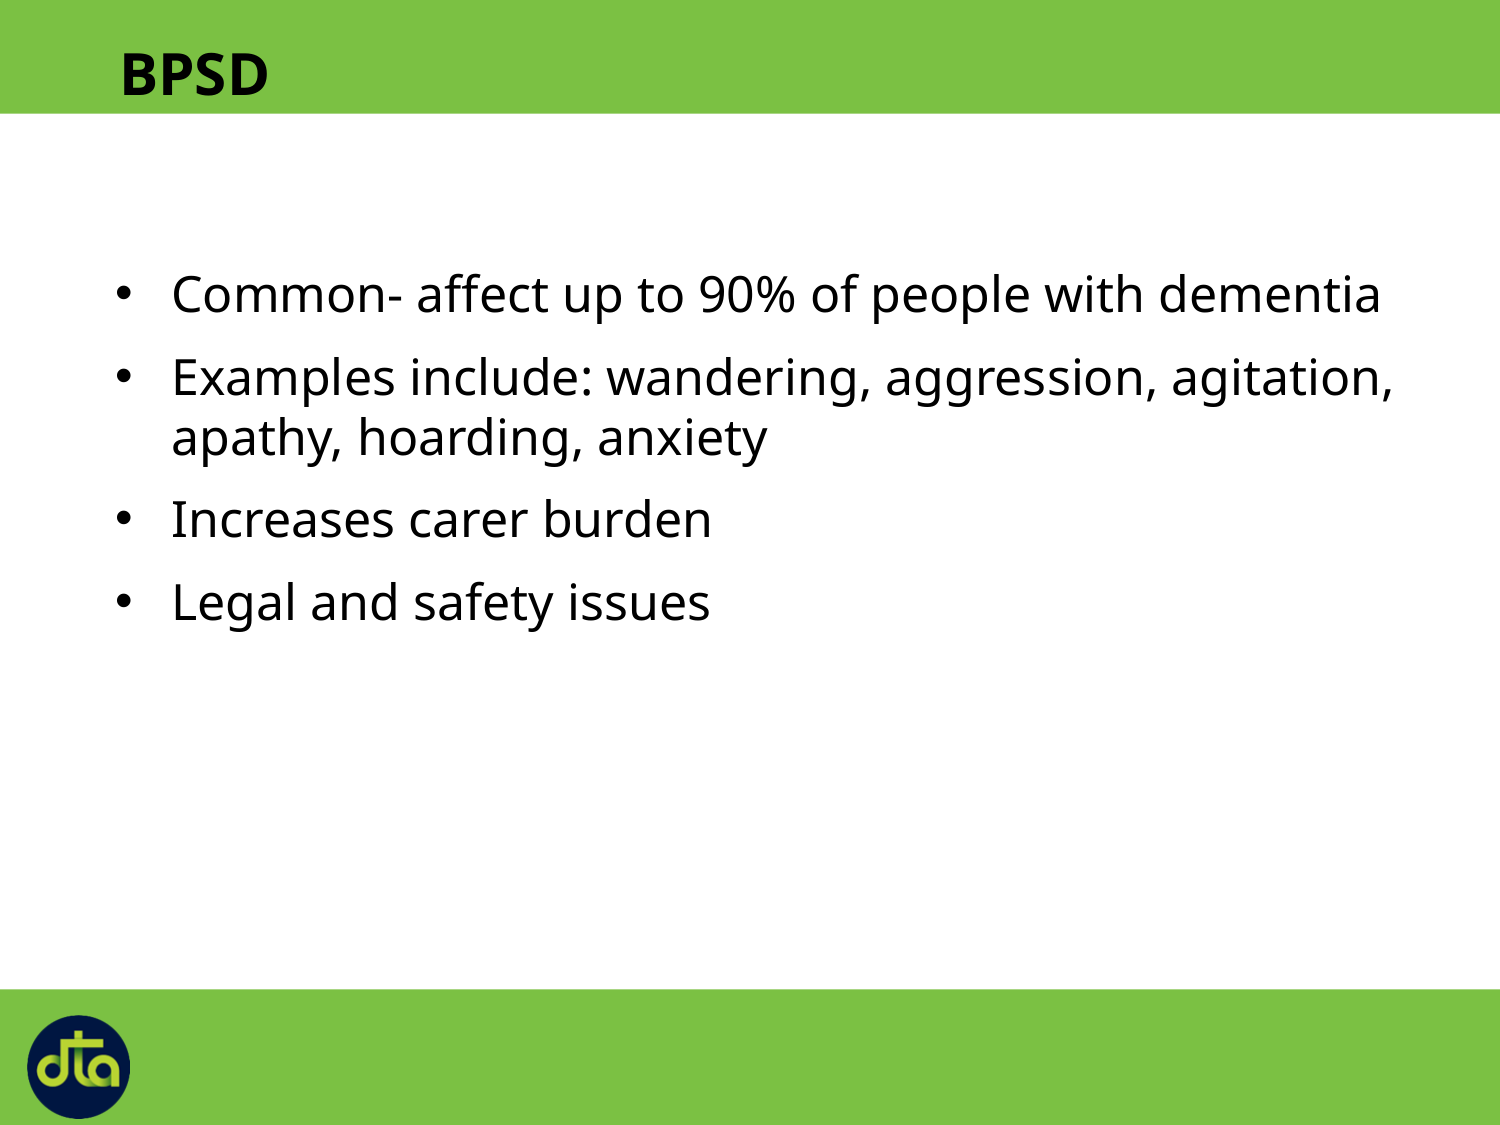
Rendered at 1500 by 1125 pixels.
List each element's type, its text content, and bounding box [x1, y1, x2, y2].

text_box BPSD [0, 19, 396, 126]
picture [27, 1015, 131, 1120]
text_box Common- affect up to 90% of people with dementia Examples include: wandering, aggression, agitation, apathy, hoarding, anxiety Increases carer burden Legal and safety issues [100, 255, 1451, 721]
